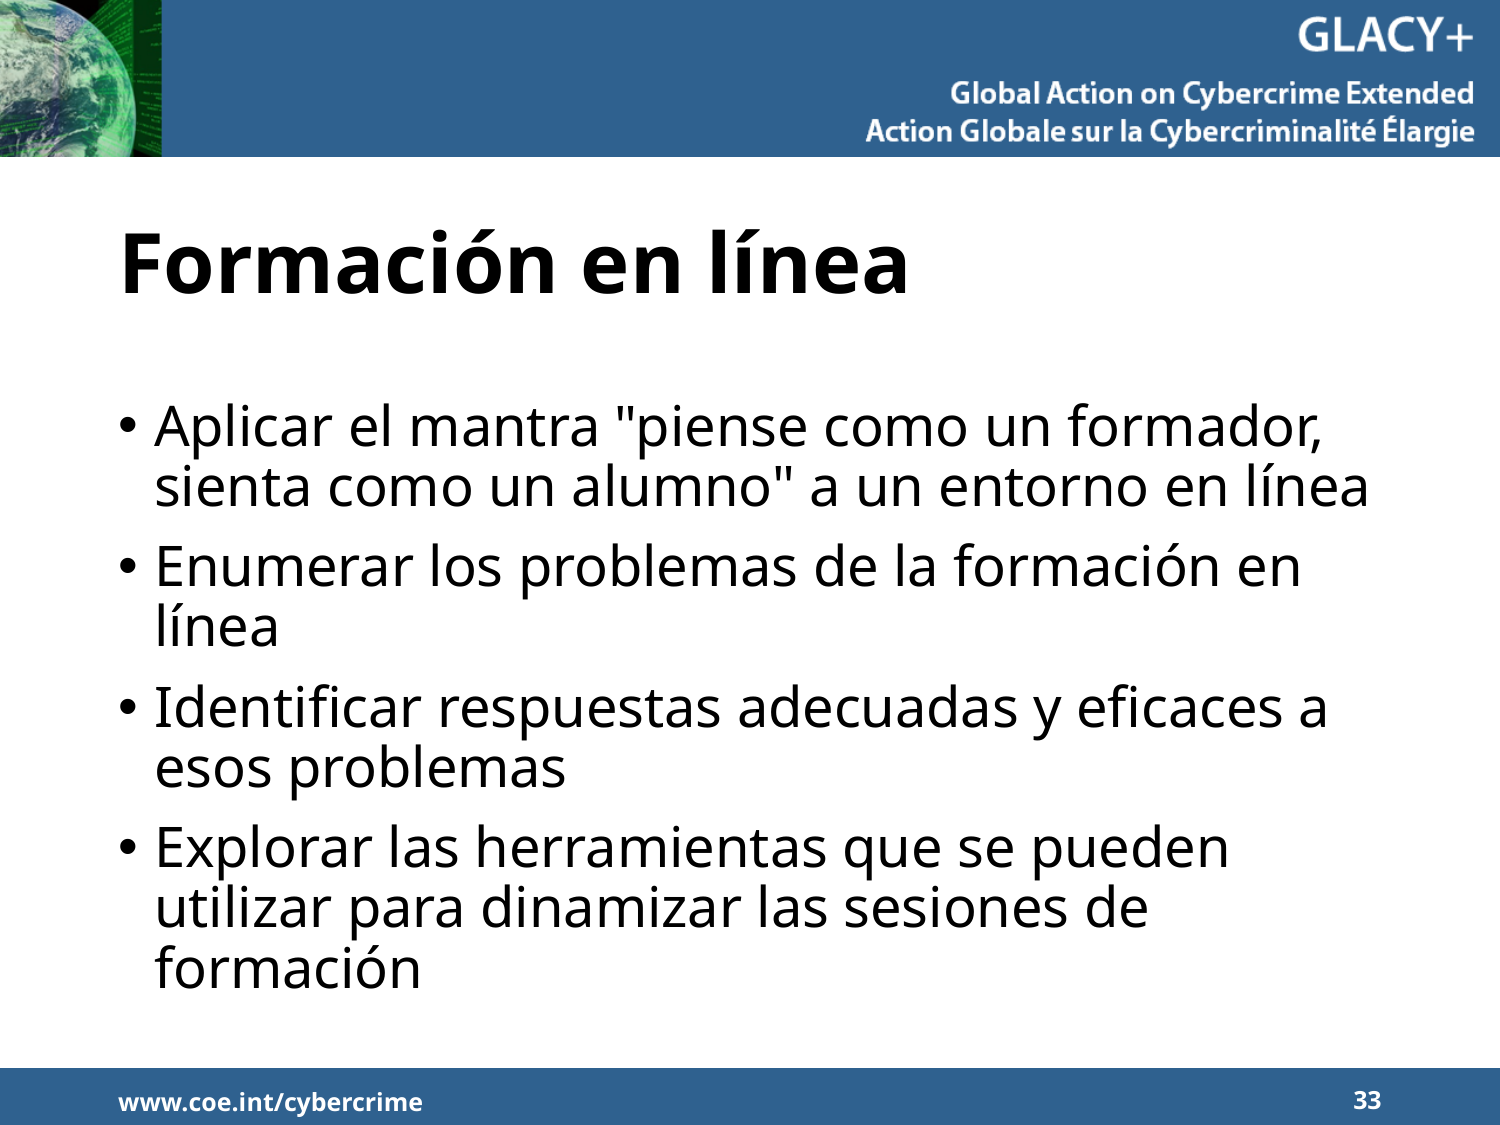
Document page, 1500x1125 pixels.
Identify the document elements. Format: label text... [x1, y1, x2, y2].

title Formación en línea [103, 171, 1397, 363]
slide_number www.coe.int/cybercrime [103, 1071, 491, 1125]
slide_number 33 [1059, 1071, 1397, 1125]
list Aplicar el mantra "piense como un formador, sienta como un alumno" a un entorno en línea Enumerar los problemas de la formación en línea Identificar respuestas adecuadas y eficaces a esos problemas Explorar las herramientas que se pueden utilizar para dinamizar las sesiones de formación [103, 390, 1397, 1044]
picture [0, 0, 1500, 157]
